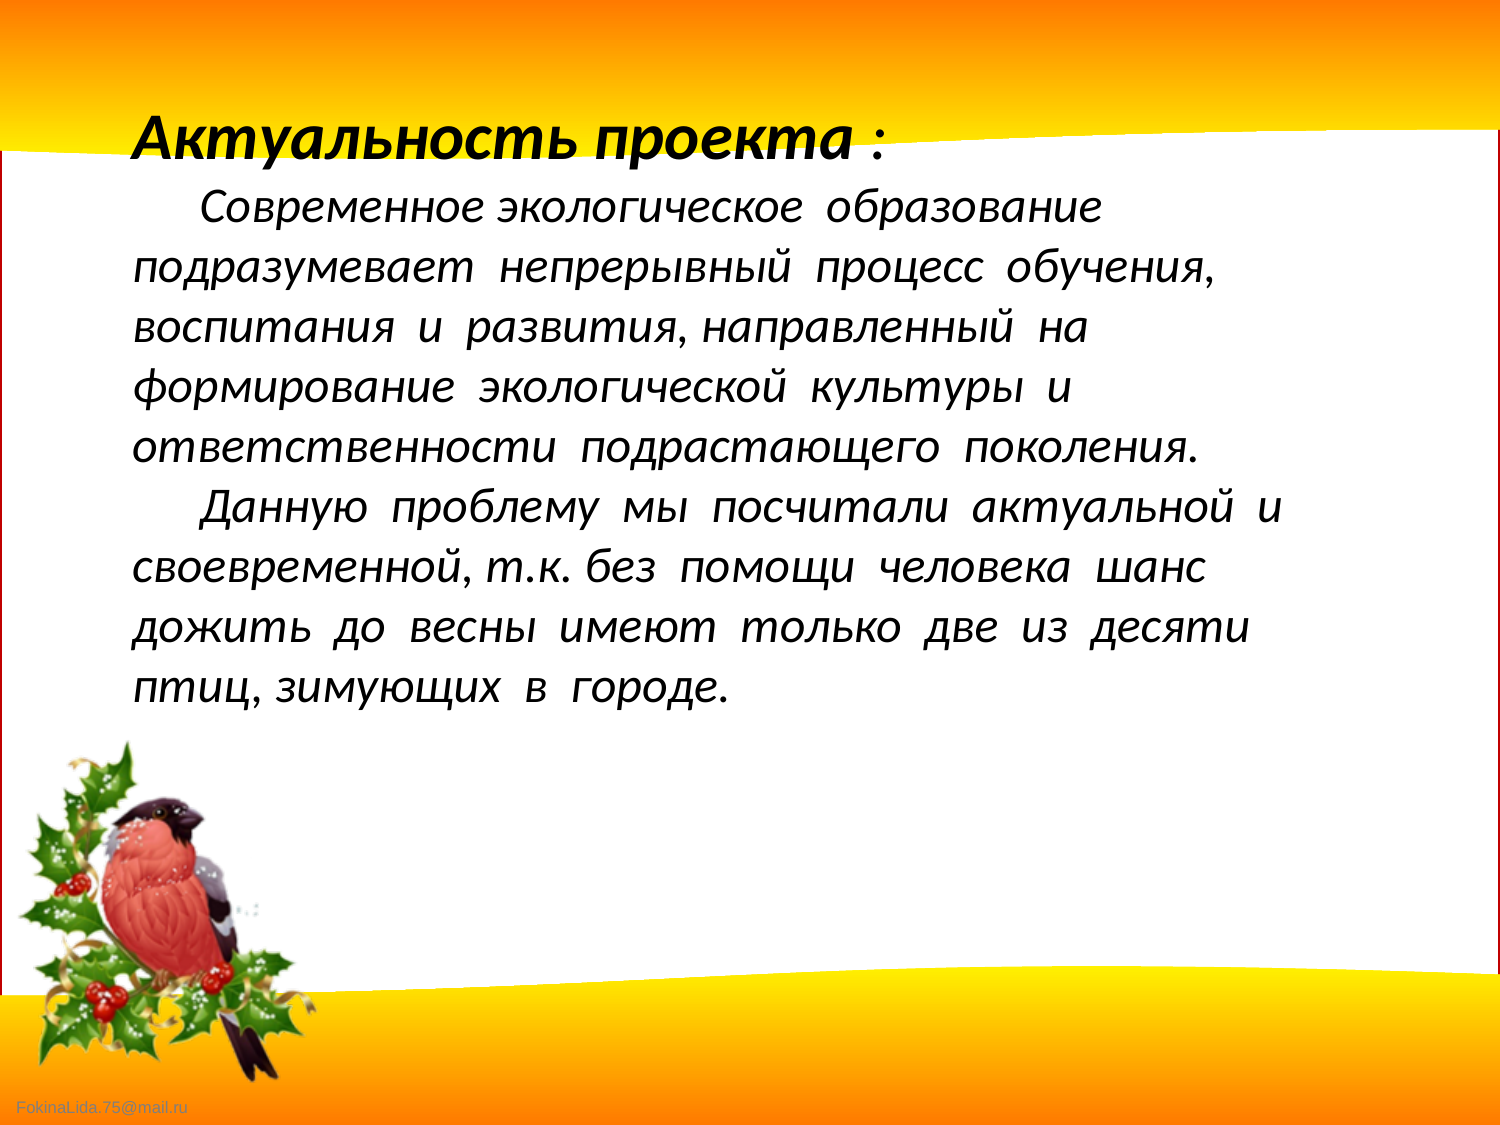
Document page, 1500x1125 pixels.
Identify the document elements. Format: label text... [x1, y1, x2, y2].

title Актуальность проекта : Современное экологическое образование подразумевает непрерывный процесс обучения, воспитания и развития, направленный на формирование экологической культуры и ответственности подрастающего поколения. Данную проблему мы посчитали актуальной и своевременной, т.к. без помощи человека шанс дожить до весны имеют только две из десяти птиц, зимующих в городе. [116, 93, 1337, 833]
picture [0, 739, 357, 1125]
